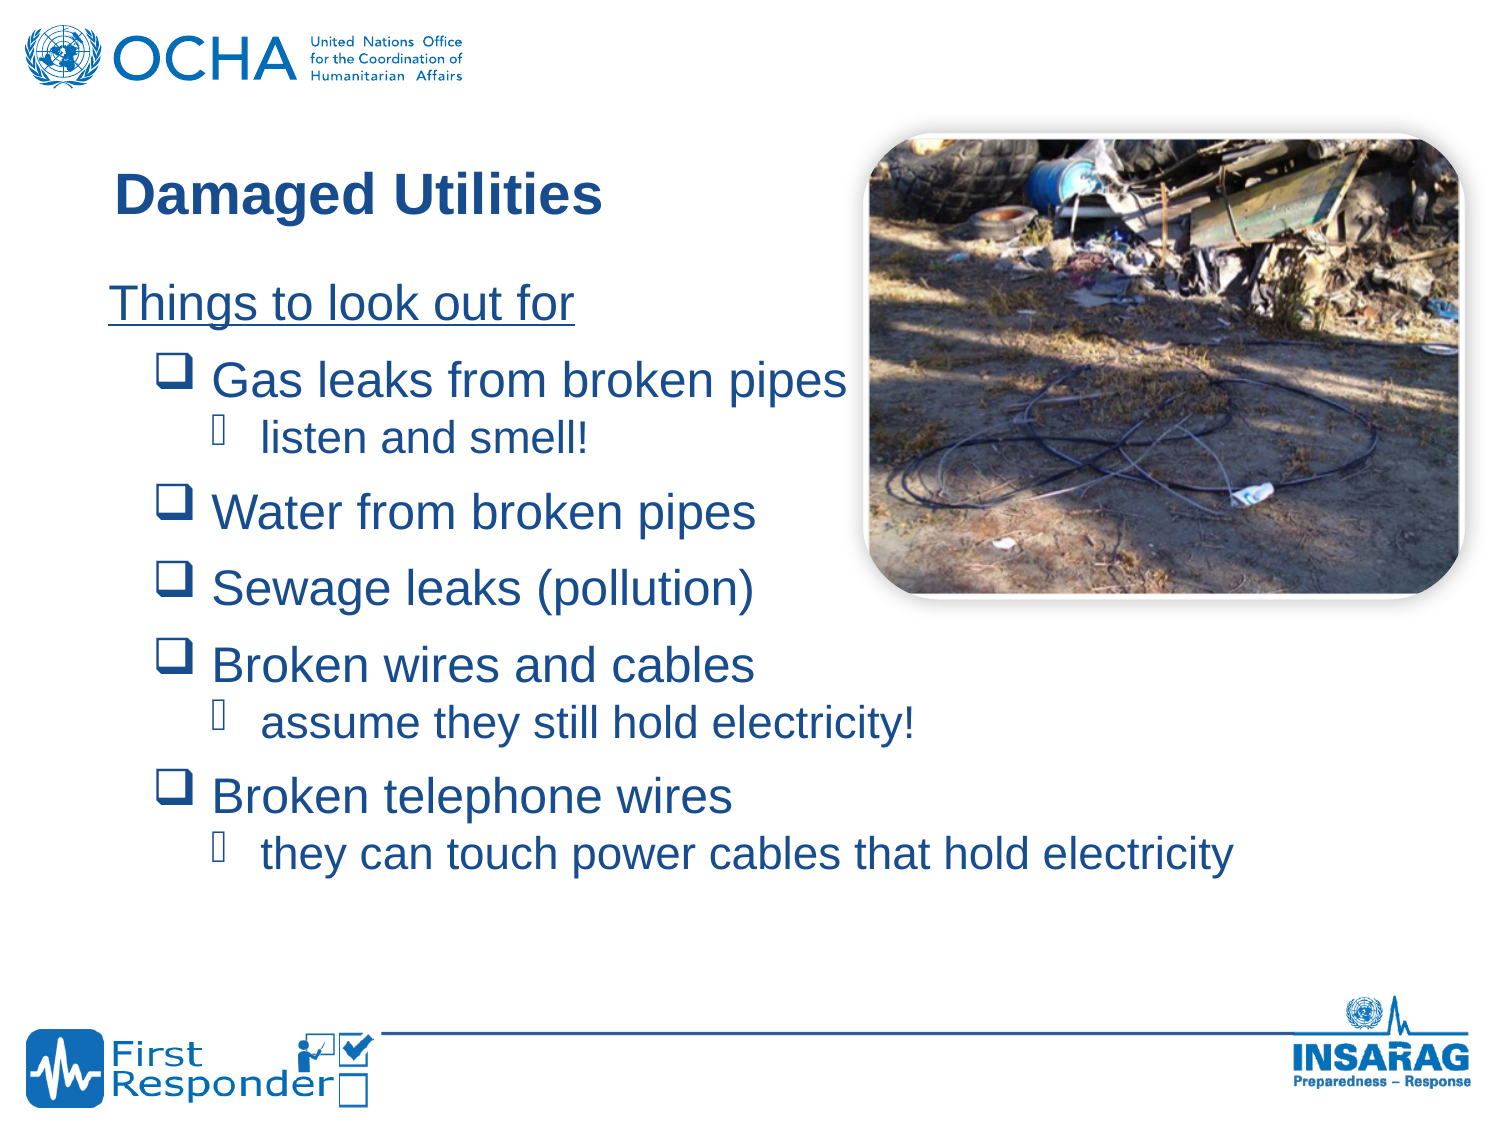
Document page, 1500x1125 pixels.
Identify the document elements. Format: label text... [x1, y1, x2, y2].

text_box Things to look out for Gas leaks from broken pipes listen and smell! Water from broken pipes Sewage leaks (pollution) Broken wires and cables assume they still hold electricity! Broken telephone wires they can touch power cables that hold electricity [99, 262, 1288, 950]
picture [24, 1024, 375, 1113]
picture [1287, 995, 1471, 1094]
picture [862, 131, 1466, 600]
title Damaged Utilities [99, 89, 1288, 262]
